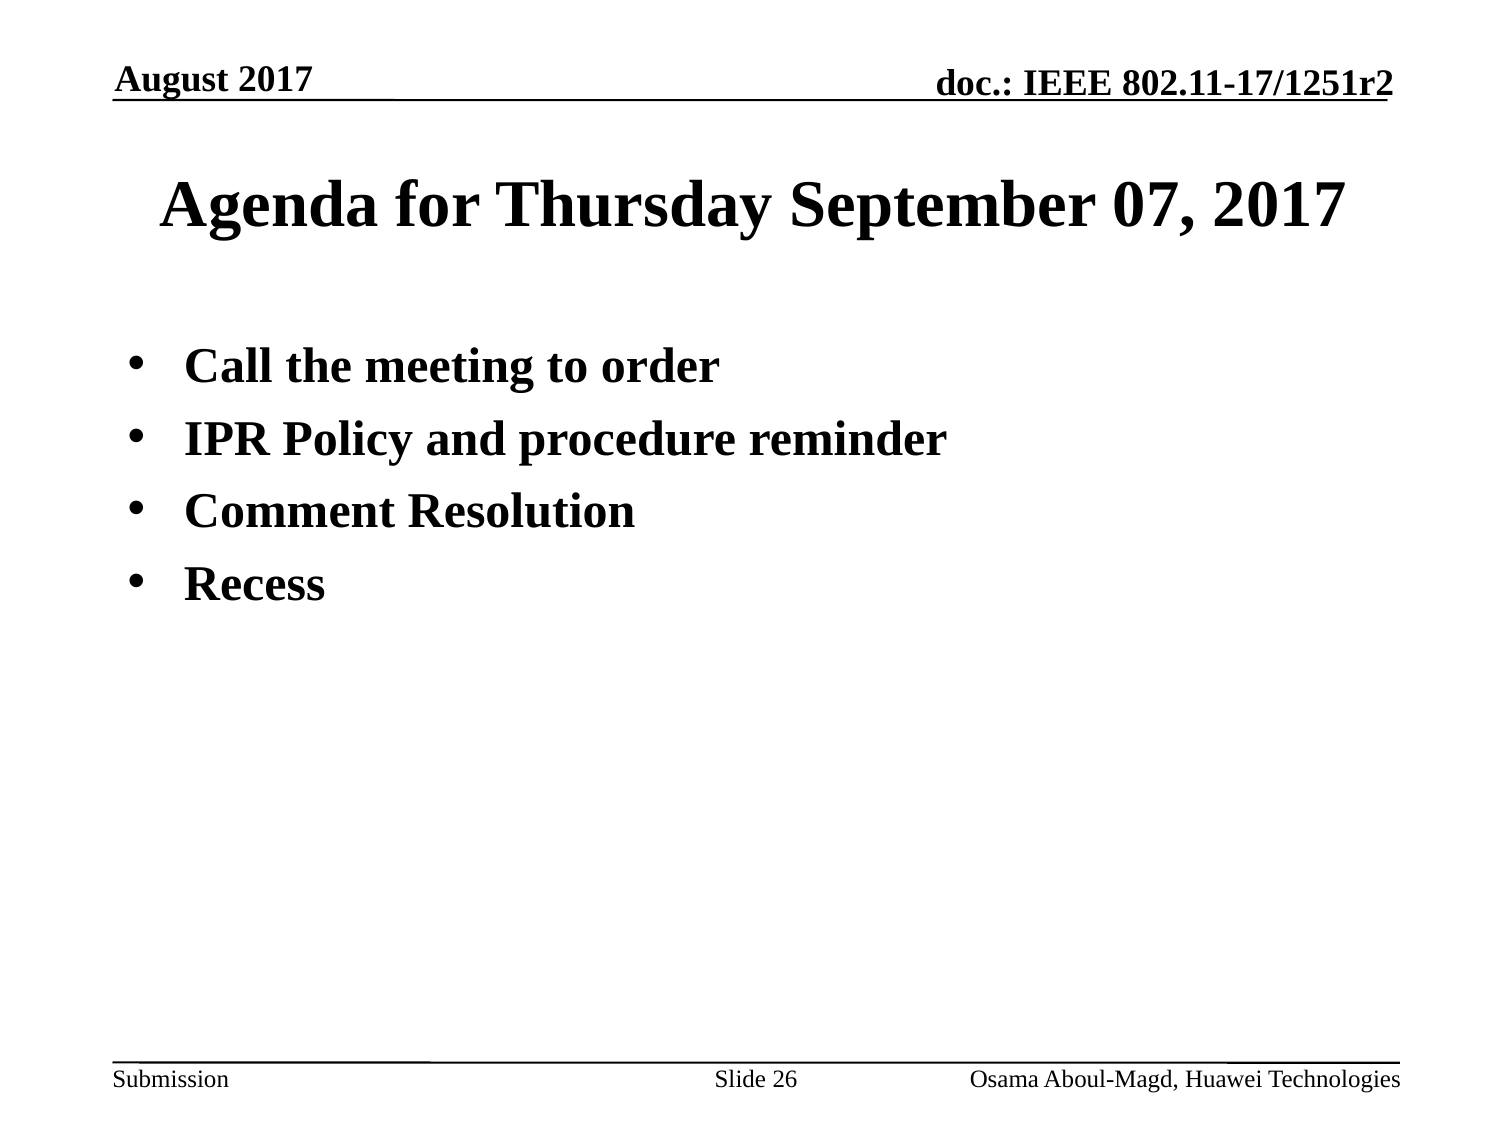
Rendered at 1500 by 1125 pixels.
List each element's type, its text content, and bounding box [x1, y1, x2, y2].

slide_number Slide 26 [712, 1061, 800, 1123]
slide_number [114, 54, 423, 100]
list Call the meeting to order IPR Policy and procedure reminder Comment Resolution Recess [112, 324, 1388, 1000]
title Agenda for Thursday September 07, 2017 [99, 112, 1426, 288]
footer Osama Aboul-Magd, Huawei Technologies [878, 1061, 1402, 1093]
